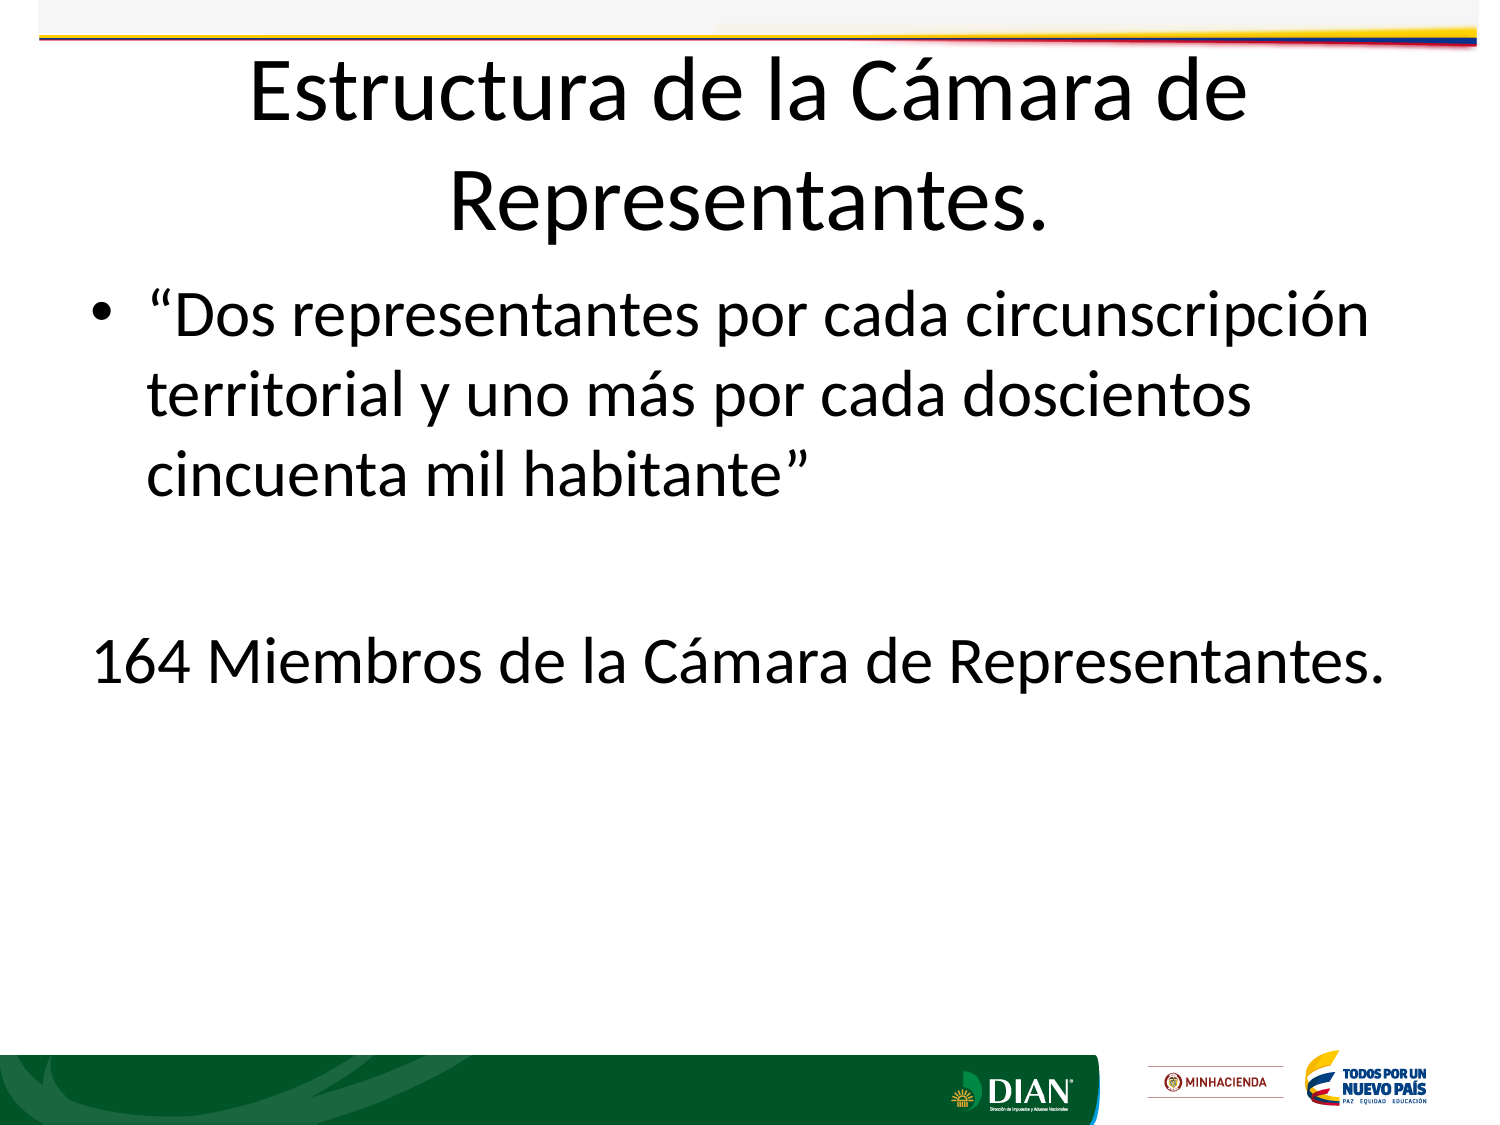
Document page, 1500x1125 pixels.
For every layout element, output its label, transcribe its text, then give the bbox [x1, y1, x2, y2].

list “Dos representantes por cada circunscripción territorial y uno más por cada doscientos cincuenta mil habitante” 164 Miembros de la Cámara de Representantes. [75, 262, 1425, 1005]
title Estructura de la Cámara de Representantes. [75, 45, 1425, 233]
picture [0, 0, 1500, 1125]
